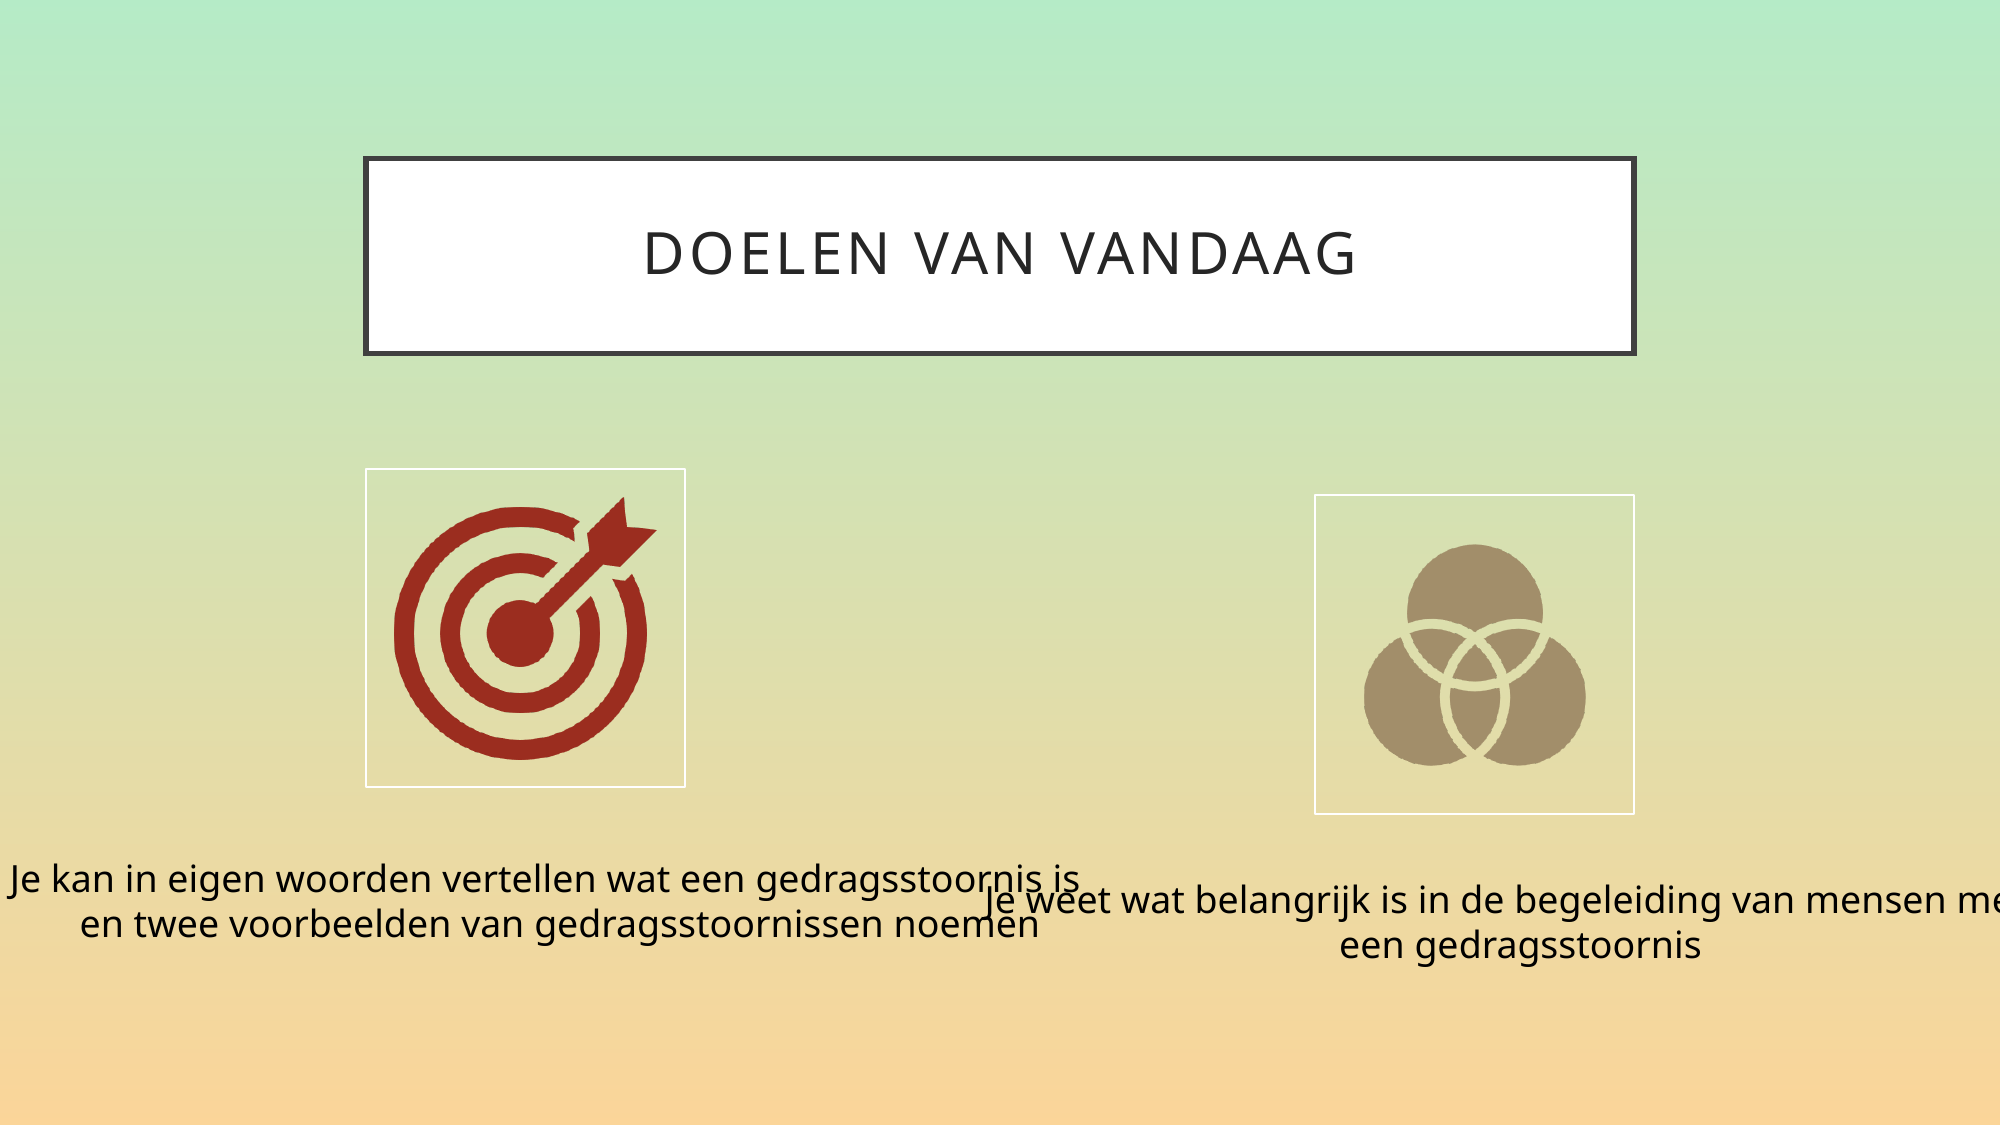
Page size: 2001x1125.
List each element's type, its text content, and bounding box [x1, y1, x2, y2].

text_box Je kan in eigen woorden vertellen wat een gedragsstoornis is en twee voorbeelden van gedragsstoornissen noemen [0, 847, 1097, 953]
text_box [1314, 494, 1635, 815]
text_box [365, 468, 686, 788]
text_box Je weet wat belangrijk is in de begeleiding van mensen met een gedragsstoornis [969, 868, 2000, 974]
title Doelen van vandaag [363, 156, 1637, 356]
